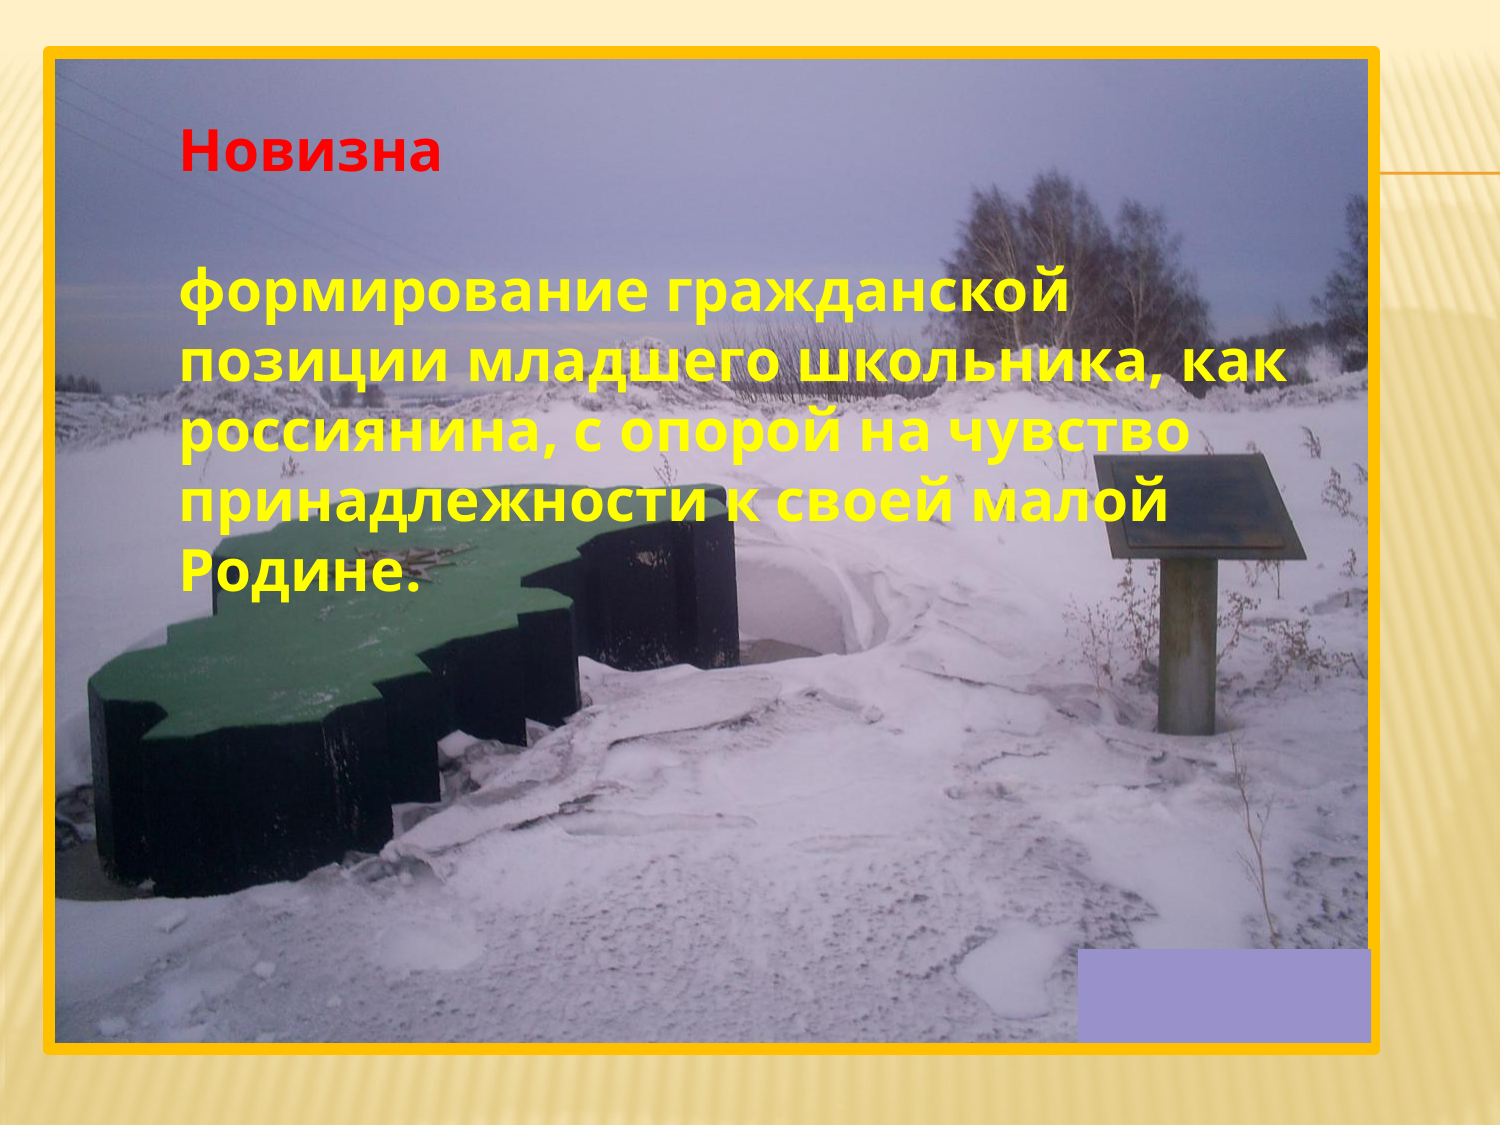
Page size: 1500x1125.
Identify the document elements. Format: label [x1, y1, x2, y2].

list [55, 58, 1369, 1044]
